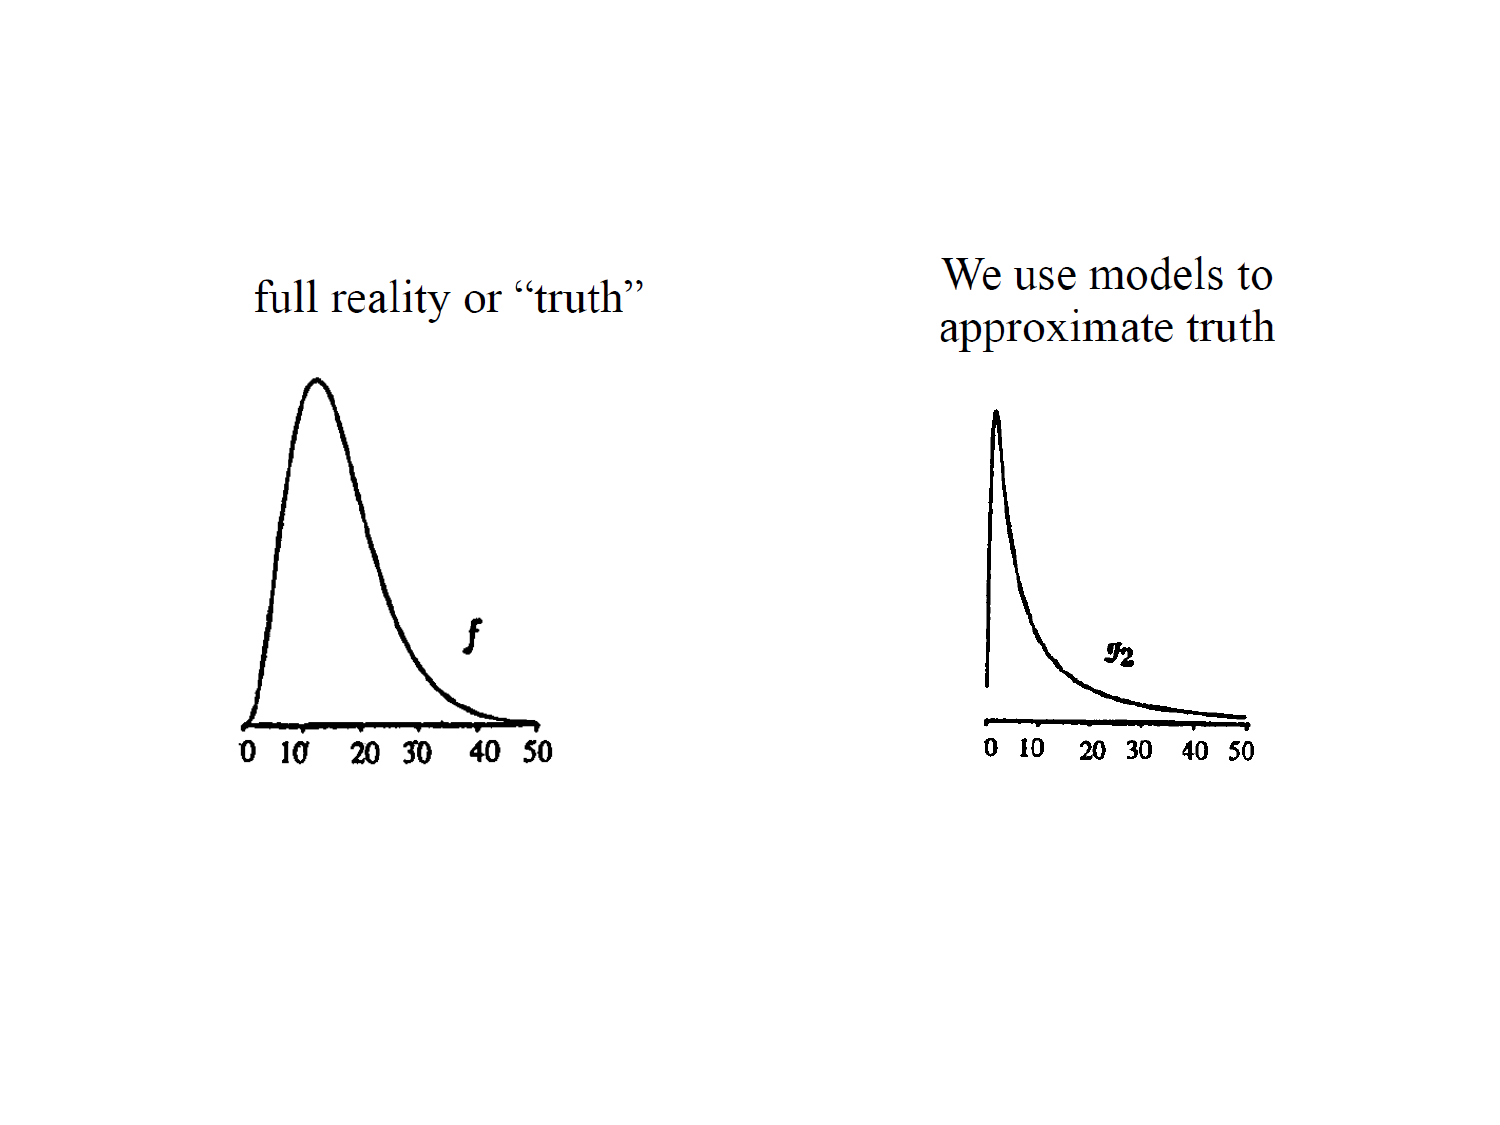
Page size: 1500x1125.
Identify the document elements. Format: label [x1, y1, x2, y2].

picture [137, 112, 1472, 918]
